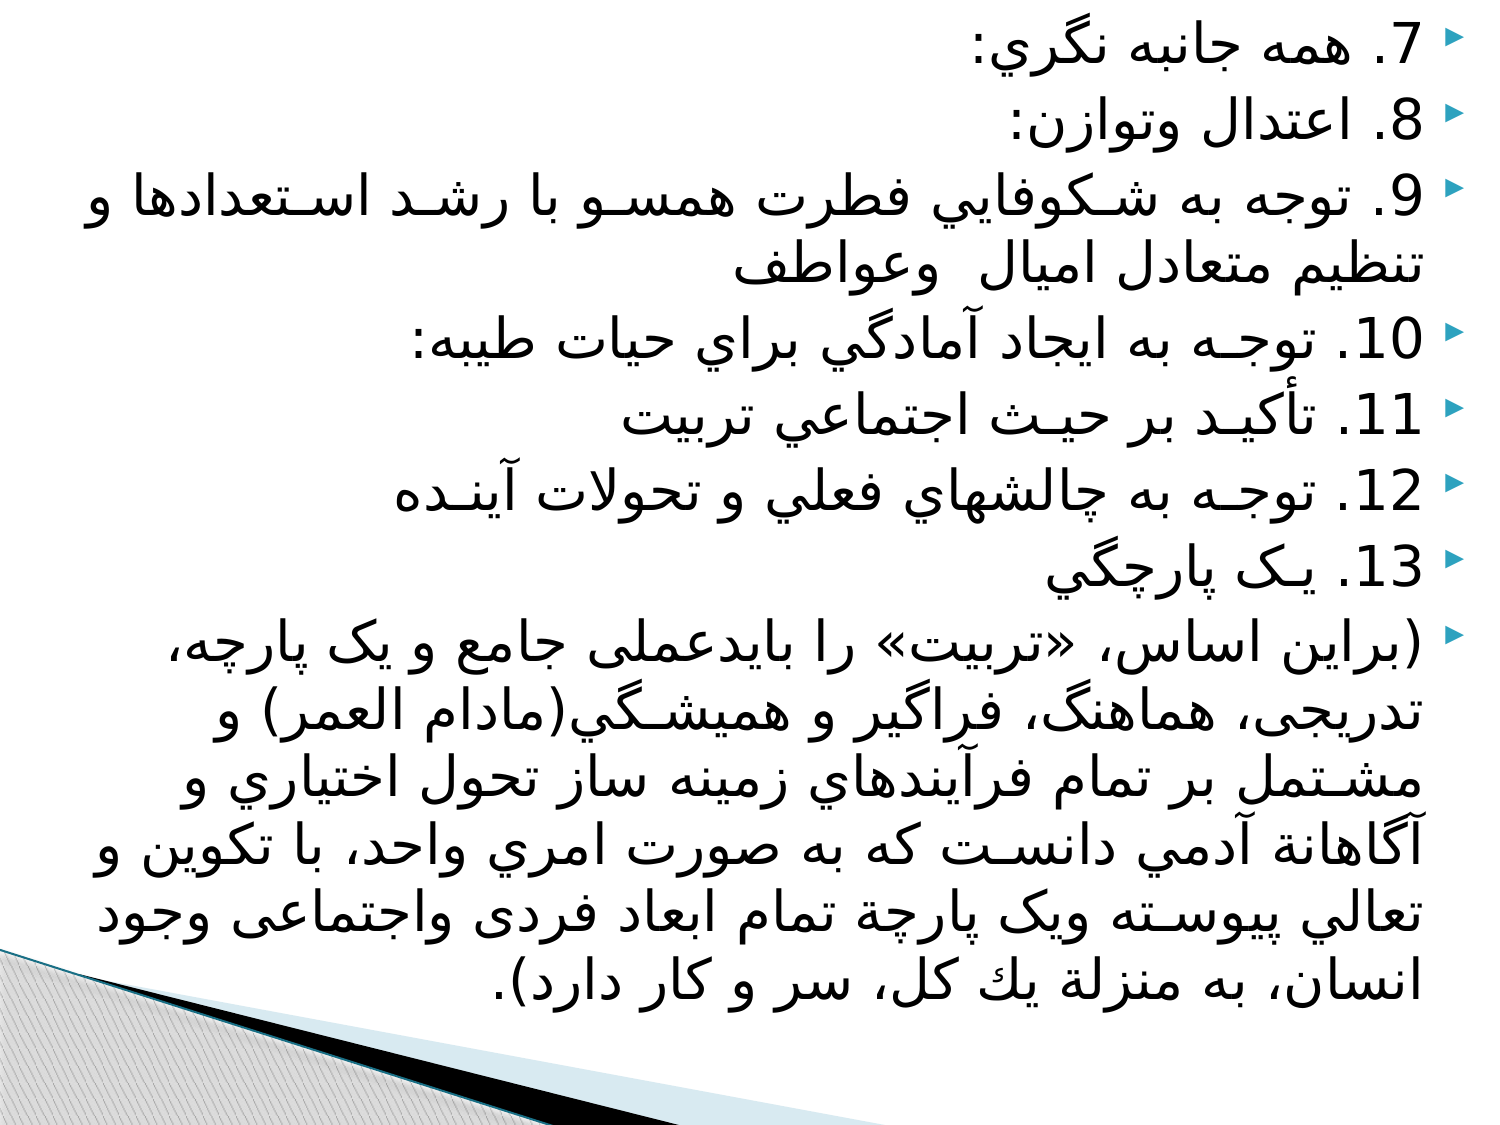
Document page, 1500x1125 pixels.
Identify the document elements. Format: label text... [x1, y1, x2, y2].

list 7. همه جانبه نگري: 8. اعتدال وتوازن: 9. توجه به شـكوفايي فطرت همسـو با رشـد اسـتعدادها و تنظيم متعادل اميال وعواطف 10. توجـه به ايجاد آمادگي براي حيات طيبه: 11. تأكيـد بر حيـث اجتماعي تربيت 12. توجـه به چالشهاي فعلي و تحولات آينـده 13. يـک پارچگي (براين اساس، «تربيت» را بايدعملی جامع و يک پارچه، تدريجی، هماهنگ، فراگير و هميشـگي(مادام العمر) و مشـتمل بر تمام فرآيندهاي زمينه ساز تحول اختياري و آگاهانة آدمي دانسـت که به صورت امري واحد، با تکوين و تعالي پيوسـته ويک پارچة تمام ابعاد فردی واجتماعی وجود انسان، به منزلة يك كل، سر و كار دارد). [0, 0, 1500, 1122]
